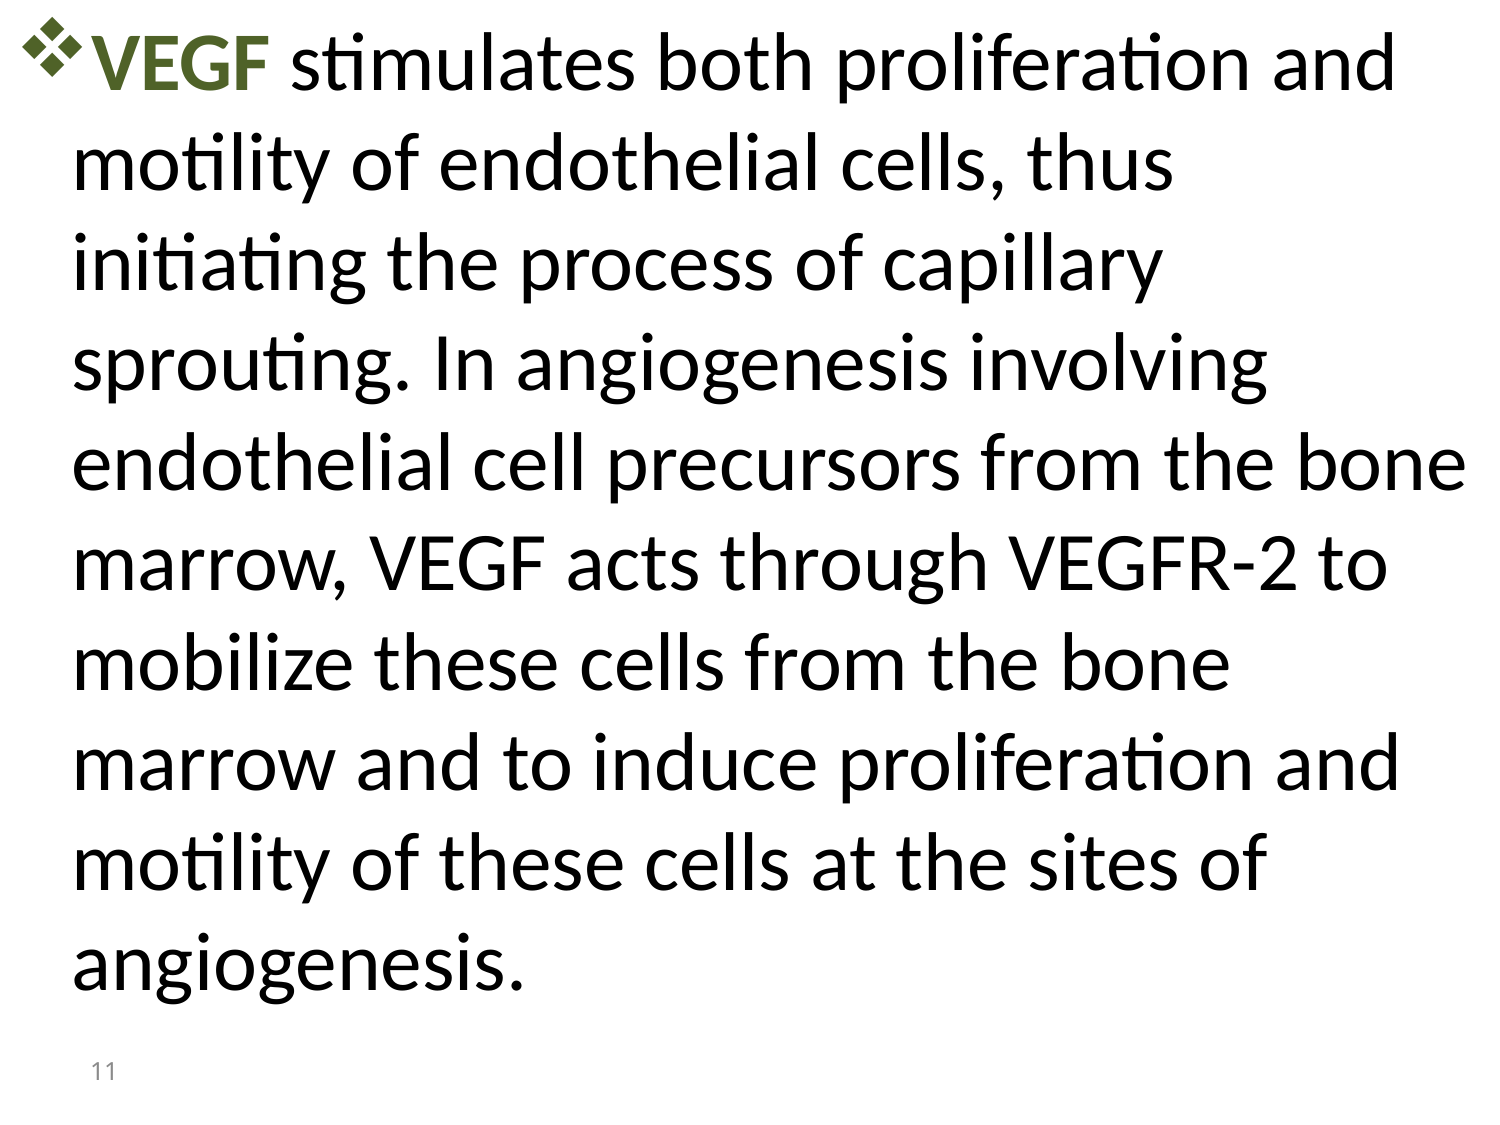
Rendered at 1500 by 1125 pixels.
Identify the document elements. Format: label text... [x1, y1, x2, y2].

list VEGF stimulates both proliferation and motility of endothelial cells, thus initiating the process of capillary sprouting. In angiogenesis involving endothelial cell precursors from the bone marrow, VEGF acts through VEGFR-2 to mobilize these cells from the bone marrow and to induce proliferation and motility of these cells at the sites of angiogenesis. [0, 0, 1500, 1125]
slide_number 11 [75, 1042, 425, 1103]
